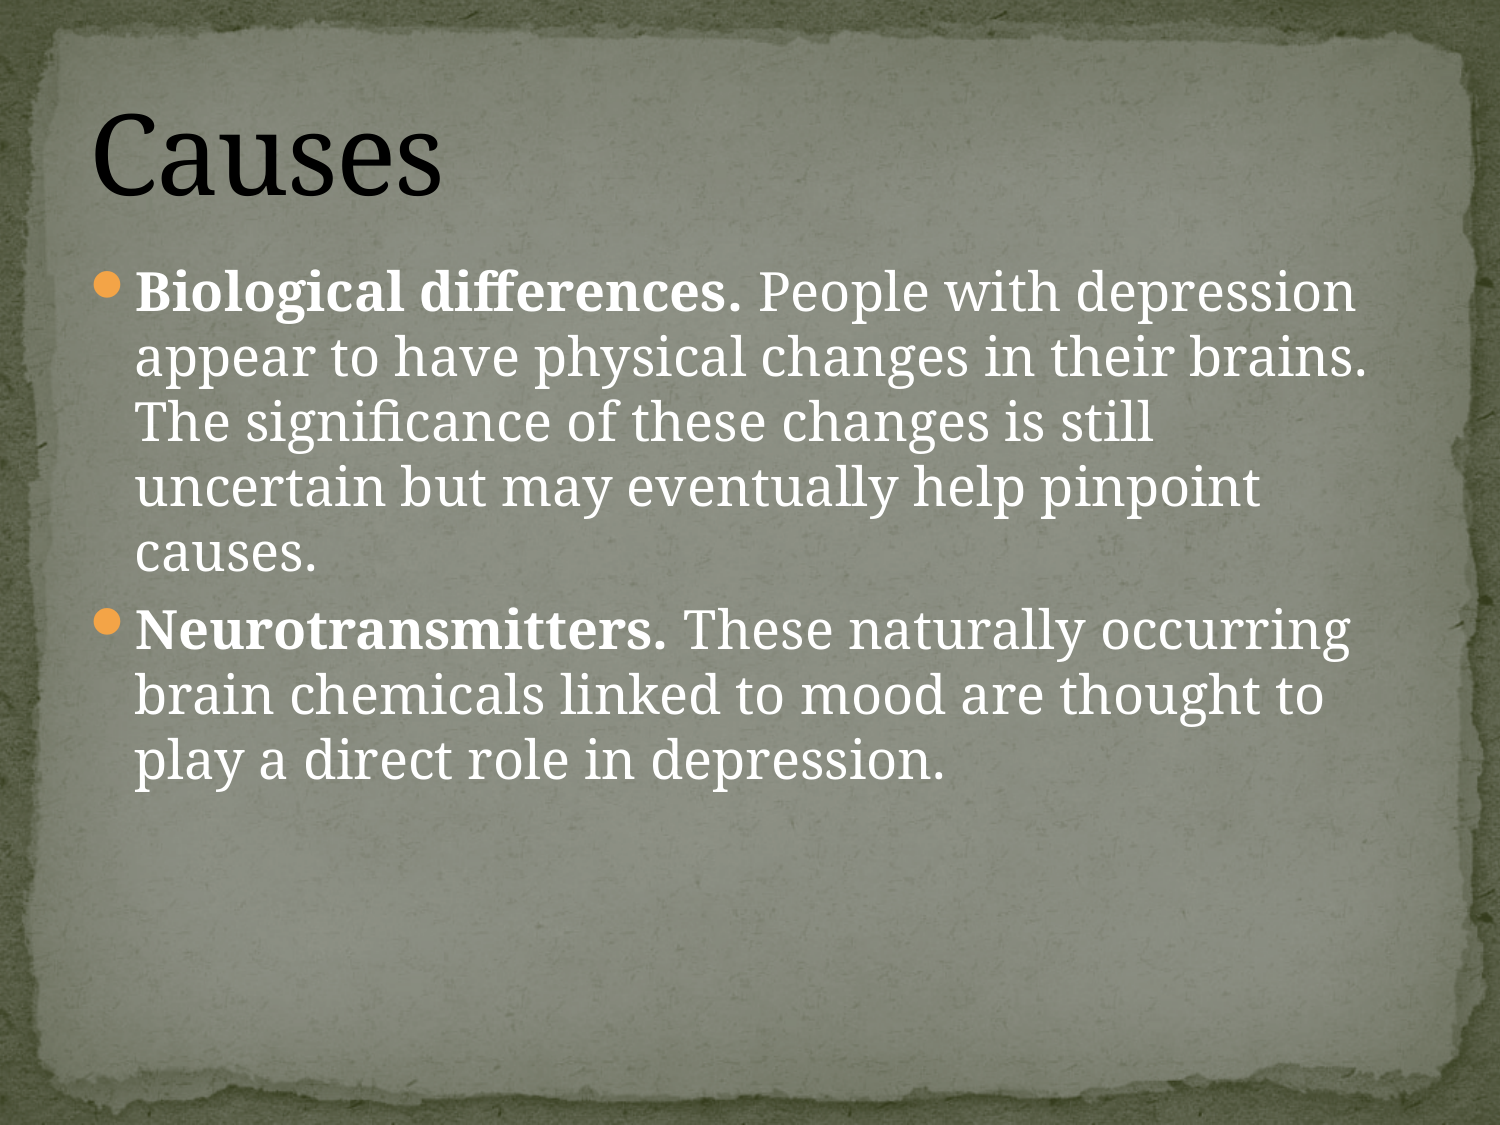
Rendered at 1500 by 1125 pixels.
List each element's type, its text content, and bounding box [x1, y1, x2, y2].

list Biological differences. People with depression appear to have physical changes in their brains. The significance of these changes is still uncertain but may eventually help pinpoint causes. Neurotransmitters. These naturally occurring brain chemicals linked to mood are thought to play a direct role in depression. [75, 249, 1425, 1000]
title Causes [74, 24, 1425, 225]
